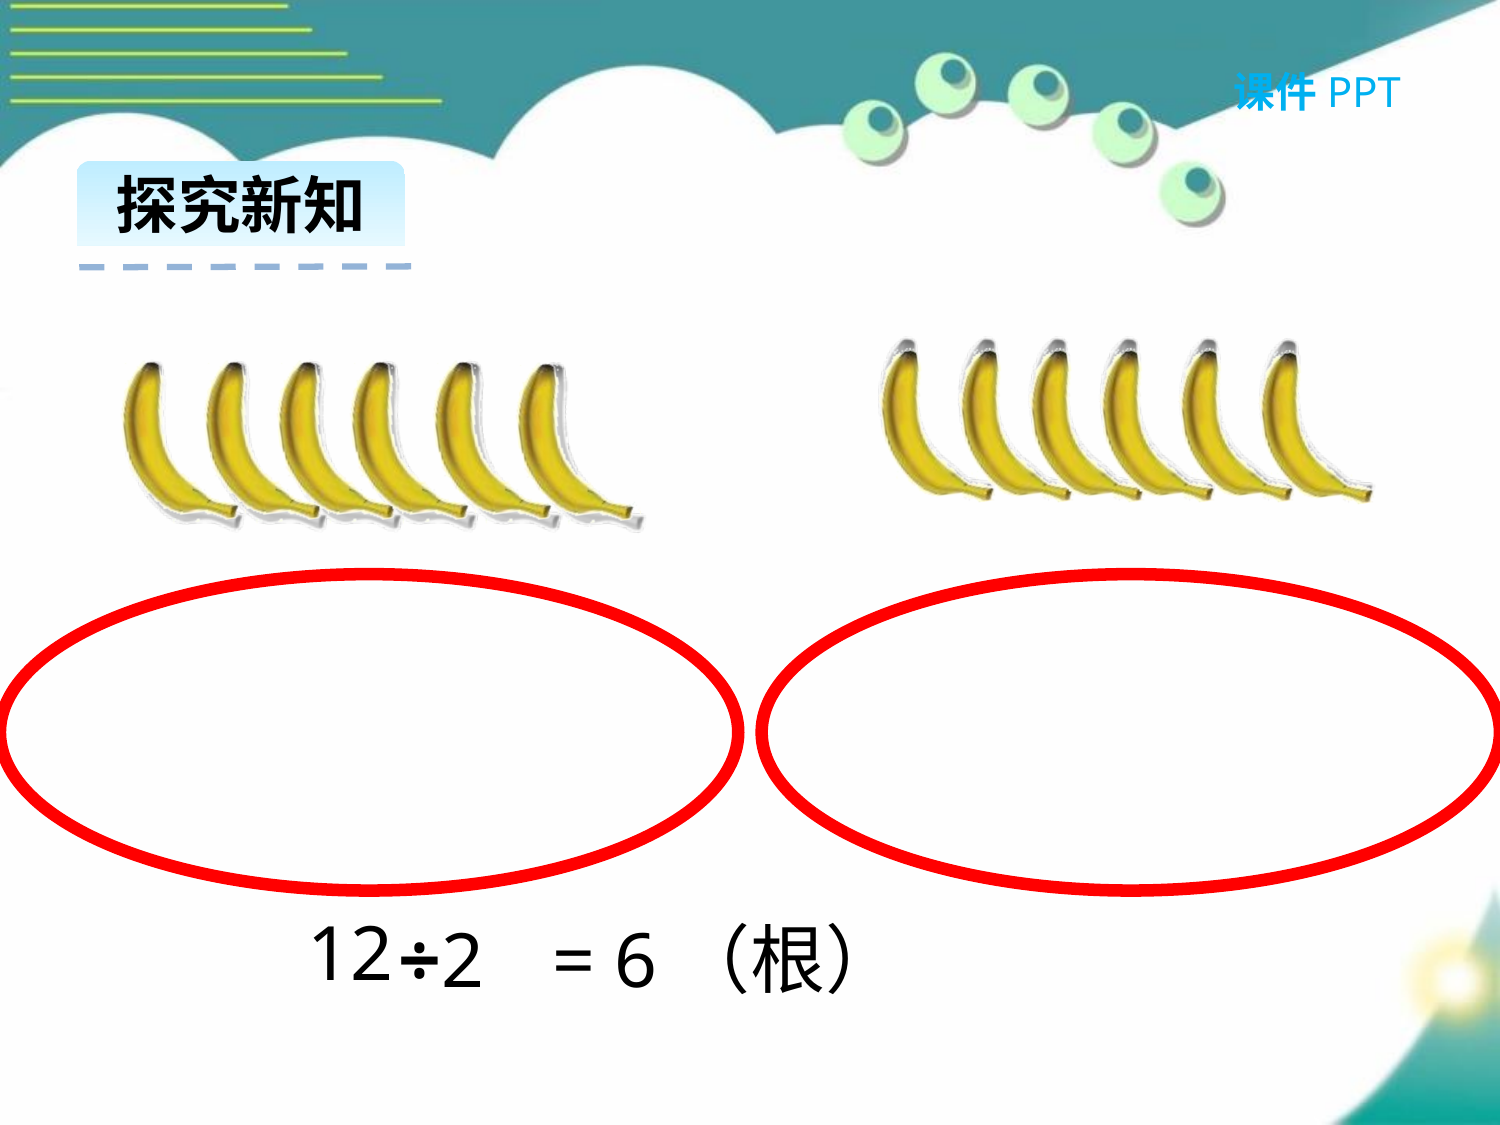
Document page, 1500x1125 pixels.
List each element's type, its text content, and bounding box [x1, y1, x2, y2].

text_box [881, 344, 1371, 509]
text_box 12 [292, 897, 516, 1003]
text_box ÷2 [383, 905, 537, 1010]
text_box [759, 572, 1500, 893]
text_box 课件PPT [1218, 58, 1418, 124]
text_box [76, 160, 420, 268]
text_box = 6（根） [537, 905, 1089, 1010]
text_box [0, 572, 741, 893]
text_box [122, 356, 632, 526]
picture [0, 0, 1500, 1125]
